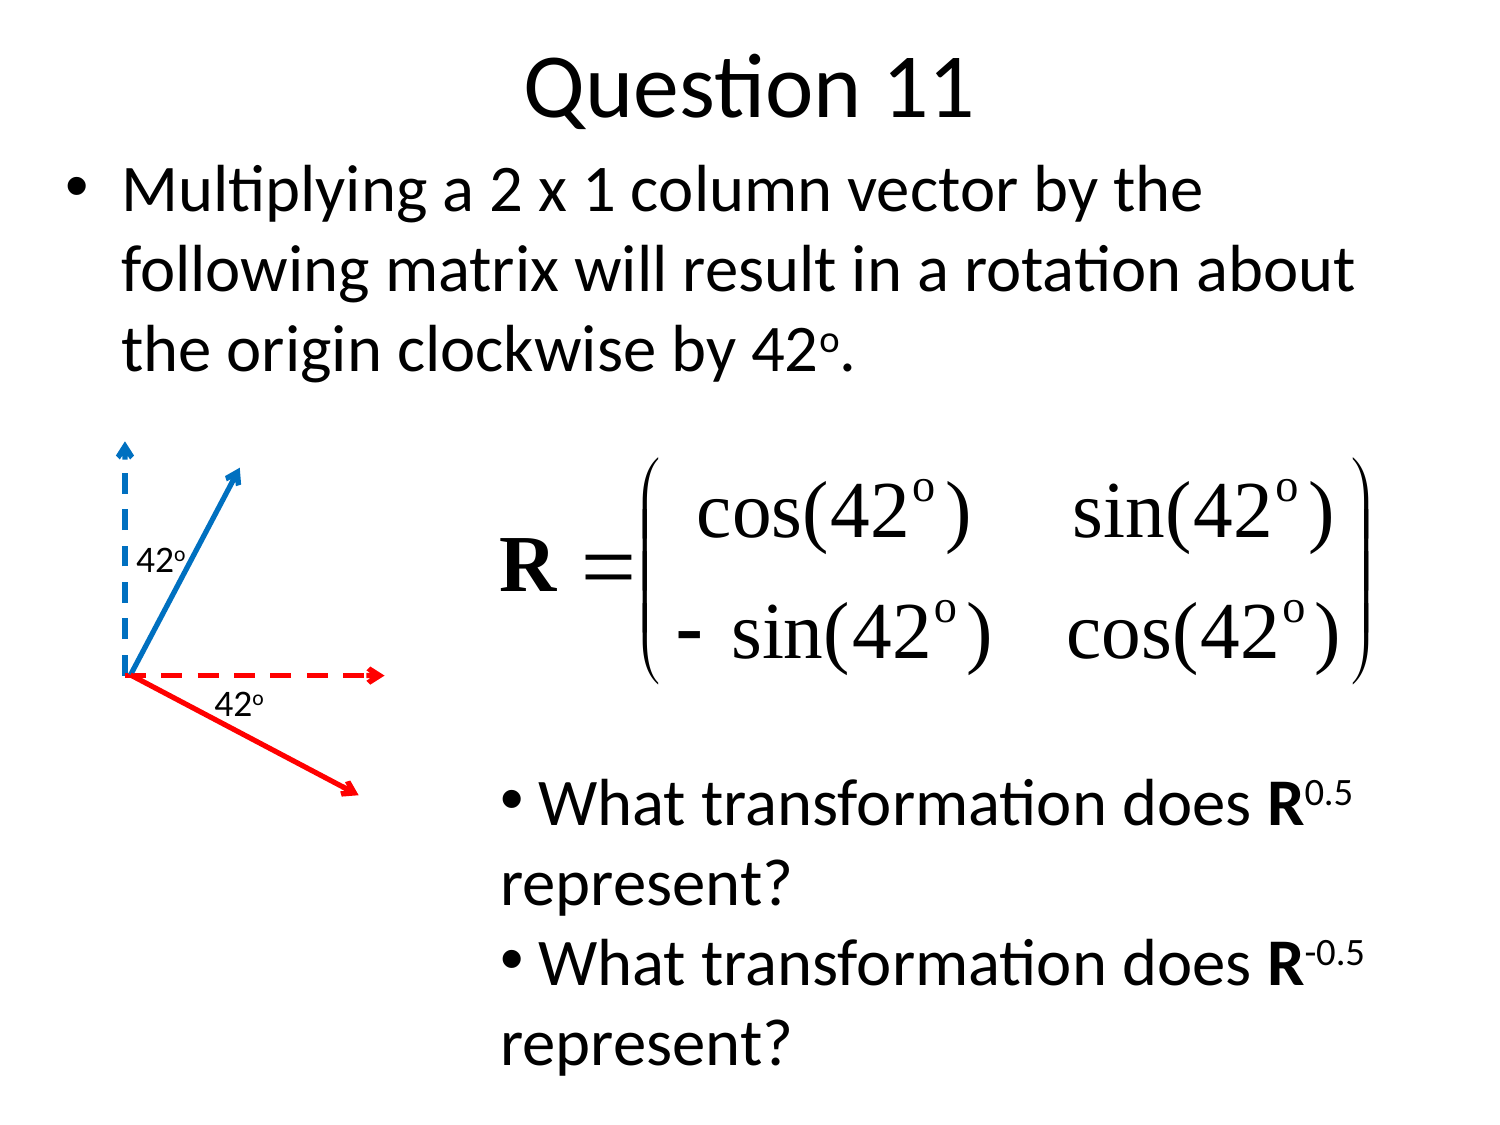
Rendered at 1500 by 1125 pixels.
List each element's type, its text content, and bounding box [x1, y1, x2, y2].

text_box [124, 441, 429, 749]
list Multiplying a 2 x 1 column vector by the following matrix will result in a rotation about the origin clockwise by 42o. [50, 137, 1438, 1061]
text_box What transformation does R0.5 represent? What transformation does R-0.5 represent? [485, 751, 1397, 1125]
title Question 11 [75, 0, 1425, 137]
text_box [487, 442, 1393, 700]
